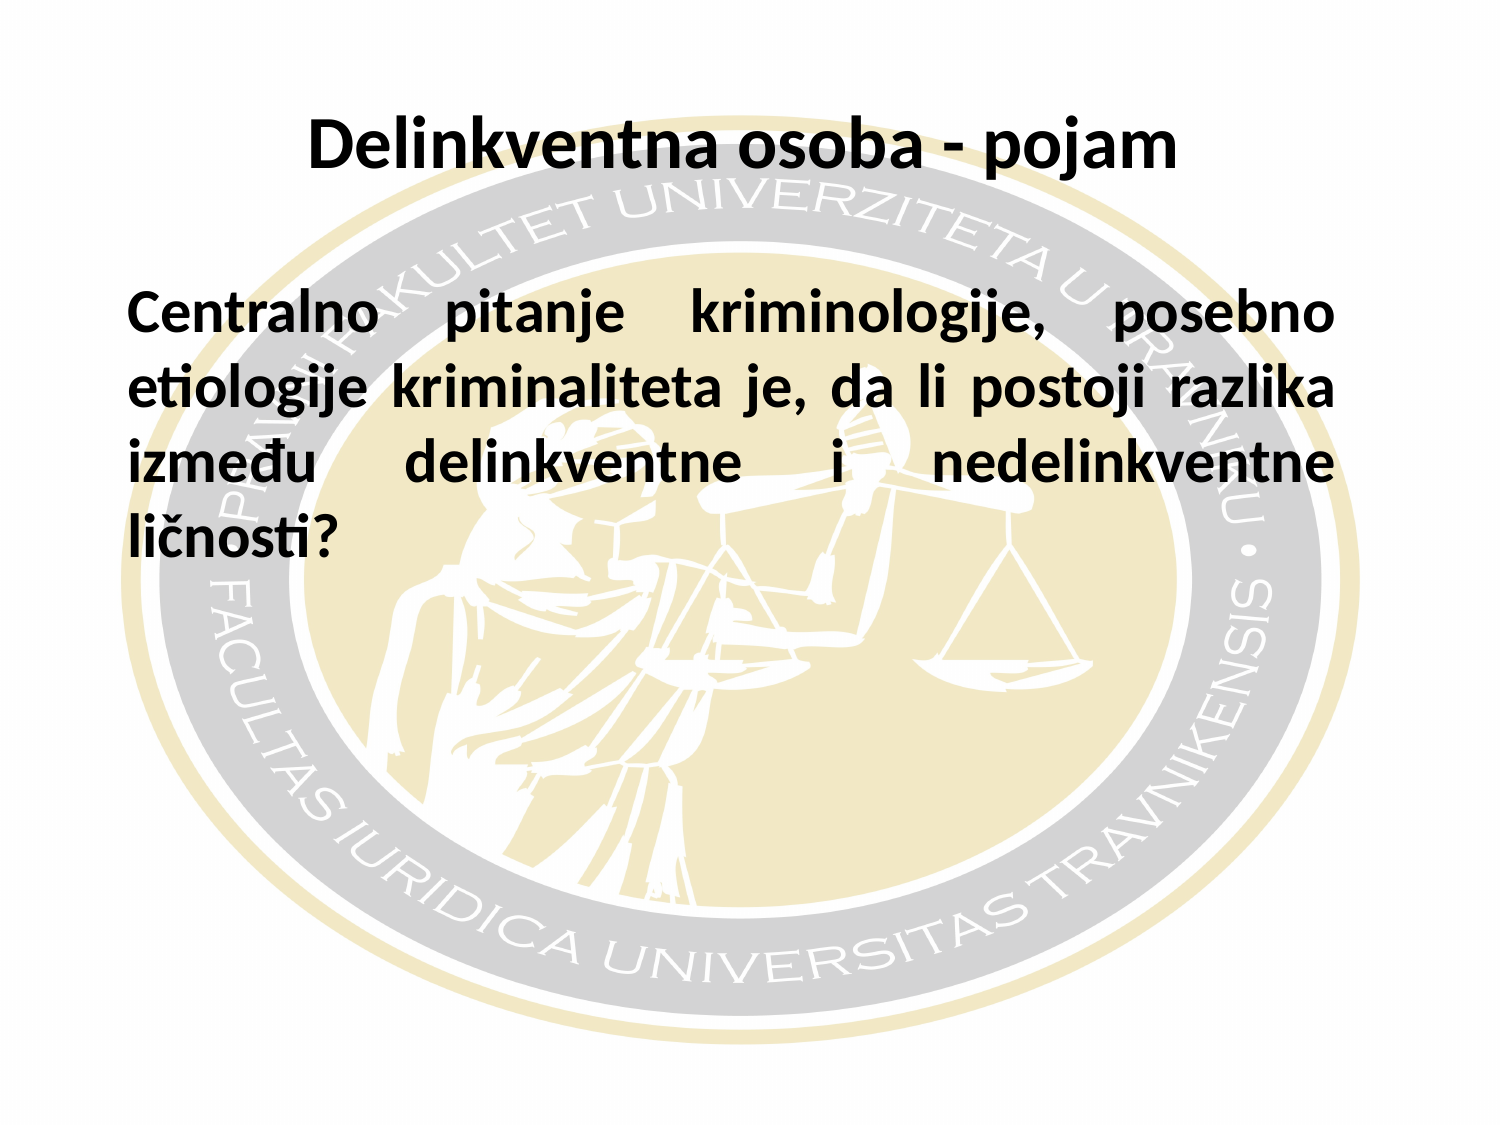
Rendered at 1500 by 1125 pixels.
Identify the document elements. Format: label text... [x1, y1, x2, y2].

list Centralno pitanje kriminologije, posebno etiologije kriminaliteta je, da li postoji razlika između delinkventne i nedelinkventne ličnosti? [112, 262, 1353, 1005]
title Delinkventna osoba - pojam [147, 45, 1341, 233]
